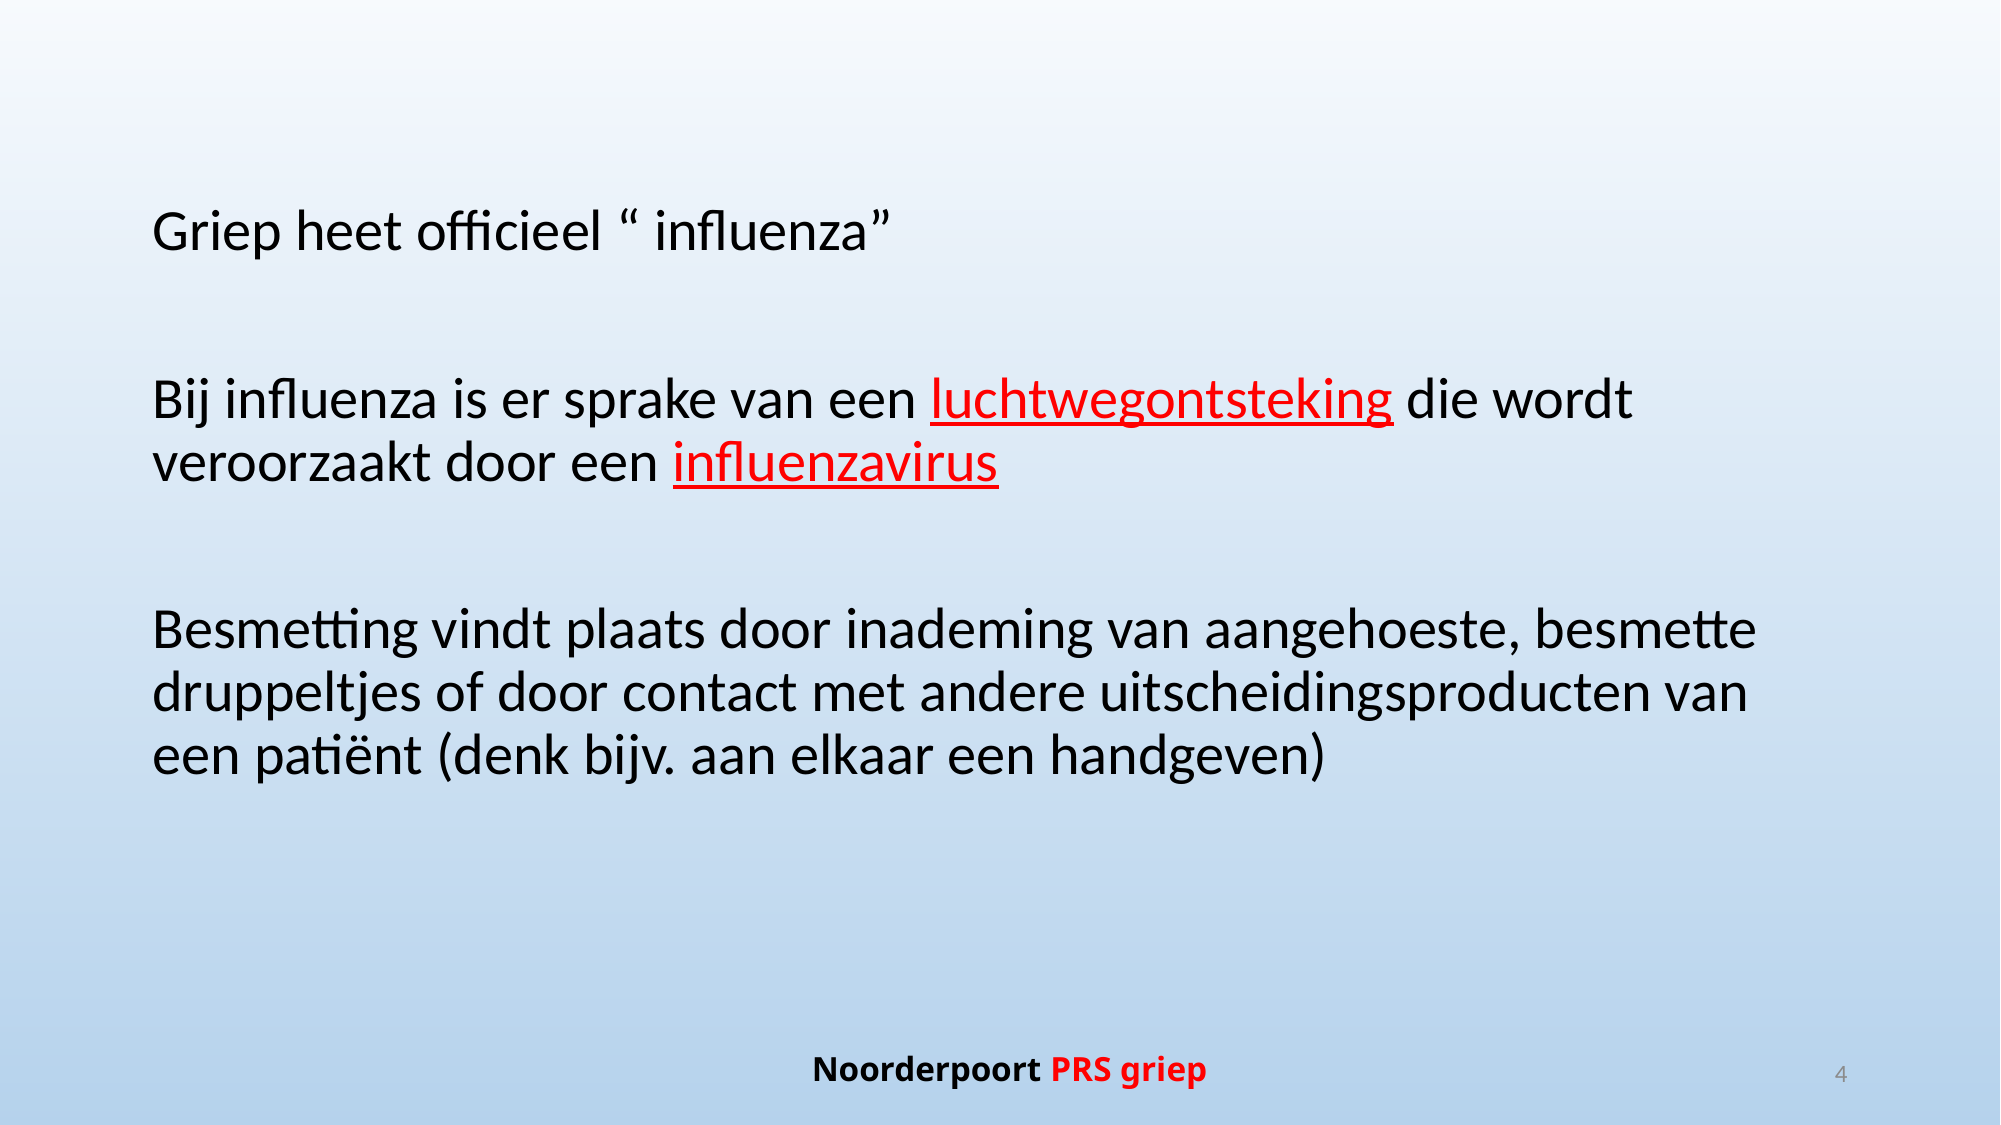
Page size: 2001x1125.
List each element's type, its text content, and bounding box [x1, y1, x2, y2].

list Griep heet officieel “ influenza” Bij influenza is er sprake van een luchtwegontsteking die wordt veroorzaakt door een influenzavirus Besmetting vindt plaats door inademing van aangehoeste, besmette druppeltjes of door contact met andere uitscheidingsproducten van een patiënt (denk bijv. aan elkaar een handgeven) [137, 192, 1863, 907]
slide_number 4 [1412, 1042, 1863, 1103]
footer Noorderpoort PRS griep [249, 1038, 1770, 1099]
